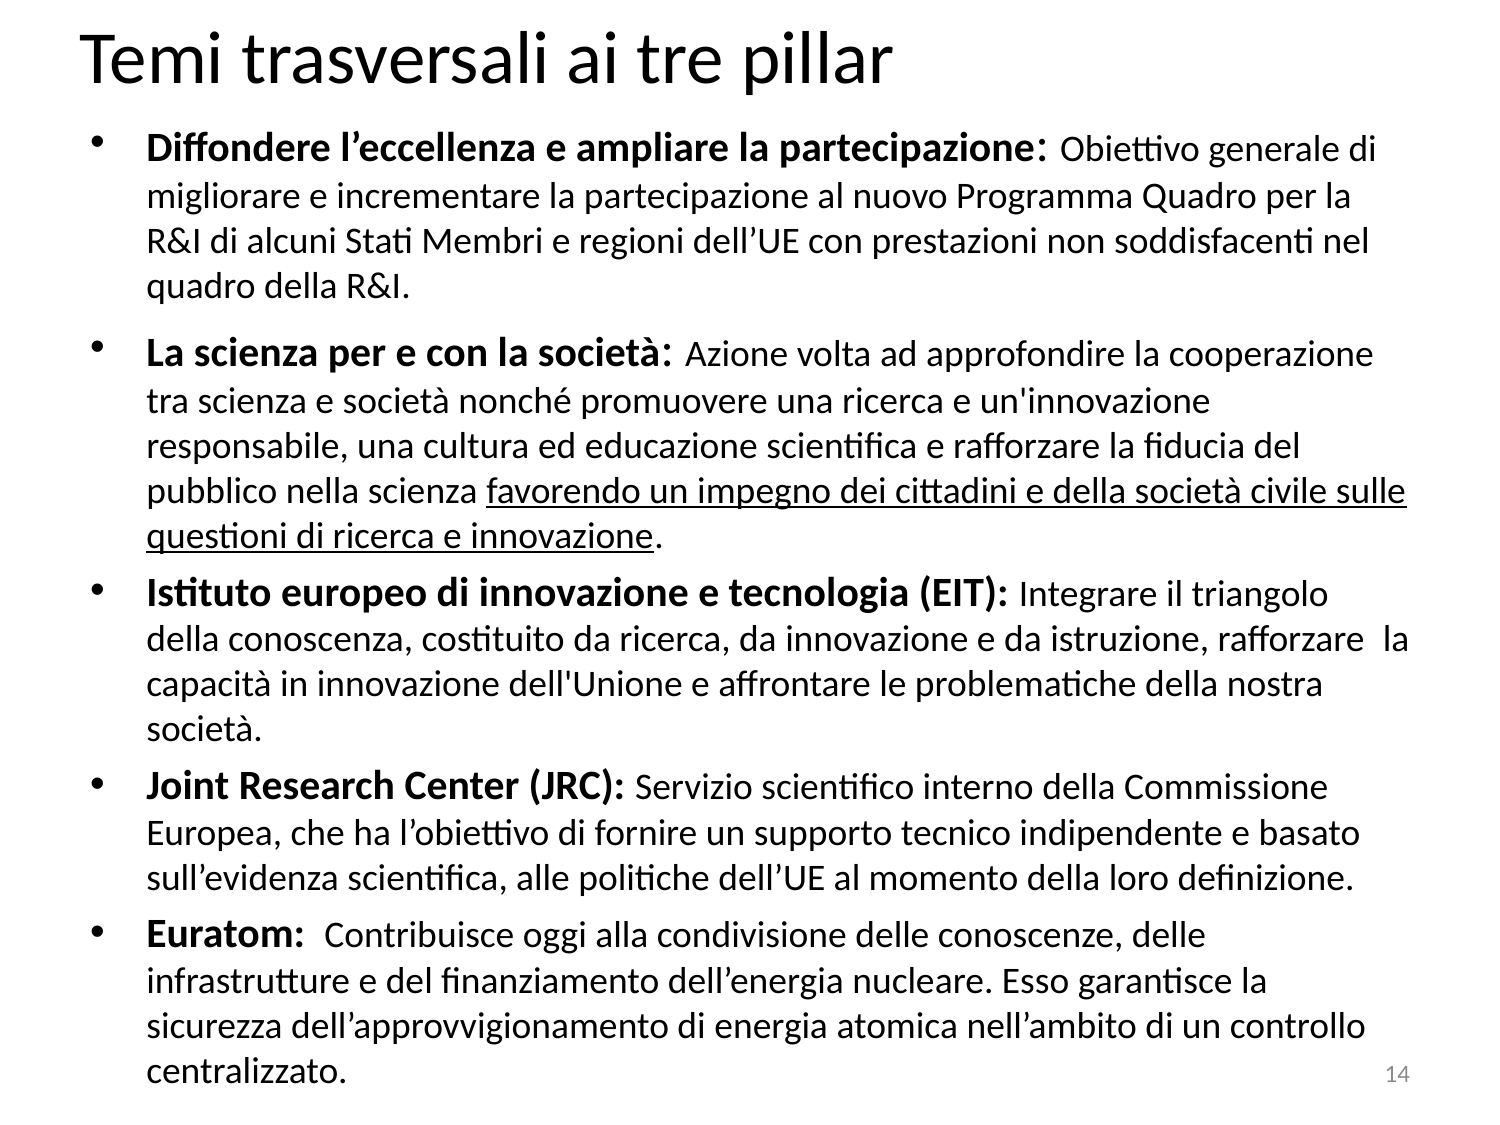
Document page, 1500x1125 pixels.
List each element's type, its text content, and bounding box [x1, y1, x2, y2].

title Temi trasversali ai tre pillar [64, 0, 1034, 108]
list Diffondere l’eccellenza e ampliare la partecipazione: Obiettivo generale di migliorare e incrementare la partecipazione al nuovo Programma Quadro per la R&I di alcuni Stati Membri e regioni dell’UE con prestazioni non soddisfacenti nel quadro della R&I. La scienza per e con la società: Azione volta ad approfondire la cooperazione tra scienza e società nonché promuovere una ricerca e un'innovazione responsabile, una cultura ed educazione scientifica e rafforzare la fiducia del pubblico nella scienza favorendo un impegno dei cittadini e della società civile sulle questioni di ricerca e innovazione. Istituto europeo di innovazione e tecnologia (EIT): Integrare il triangolo della conoscenza, costituito da ricerca, da innovazione e da istruzione, rafforzare la capacità in innovazione dell'Unione e affrontare le problematiche della nostra società. Joint Research Center (JRC): Servizio scientifico interno della Commissione Europea, che ha l’obiettivo di fornire un supporto tecnico indipendente e basato sull’evidenza scientifica, alle politiche dell’UE al momento della loro definizione. Euratom: Contribuisce oggi alla condivisione delle conoscenze, delle infrastrutture e del finanziamento dell’energia nucleare. Esso garantisce la sicurezza dell’approvvigionamento di energia atomica nell’ambito di un controllo centralizzato. [74, 103, 1426, 847]
slide_number 14 [1074, 1042, 1425, 1103]
